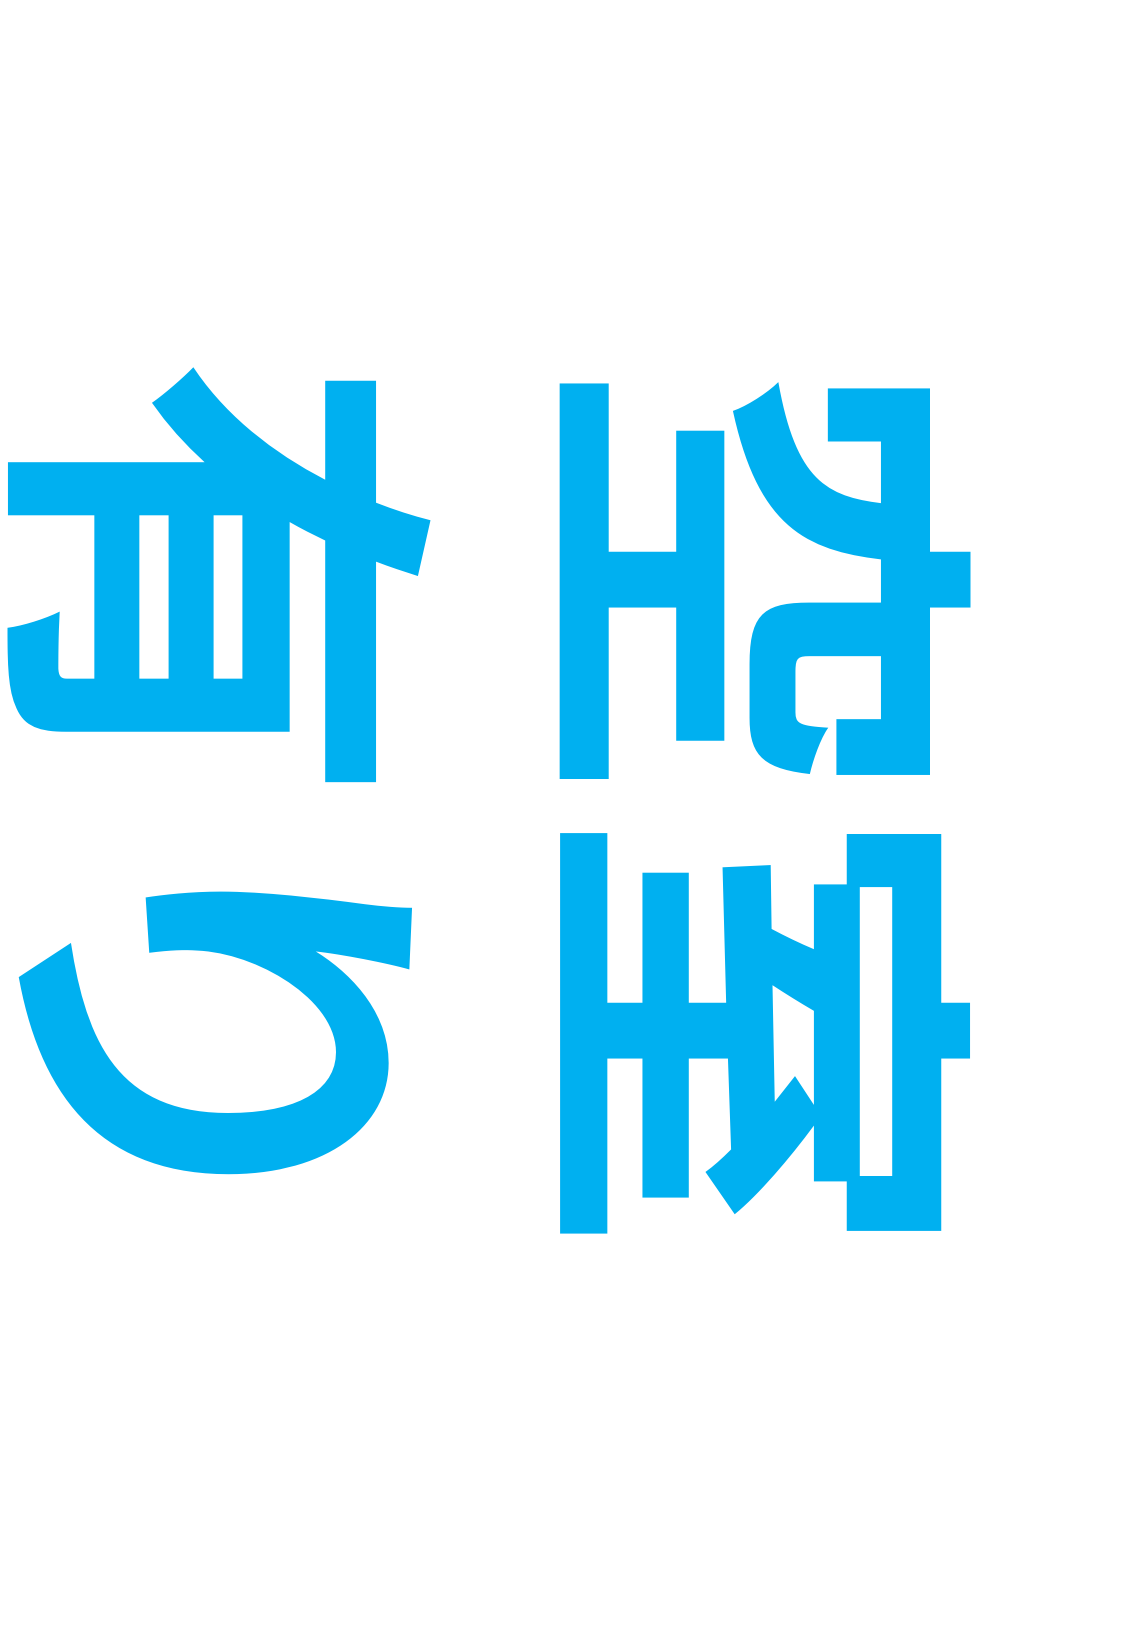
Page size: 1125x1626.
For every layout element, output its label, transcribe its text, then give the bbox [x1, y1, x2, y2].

text_box 空室 有り [0, 344, 1072, 1271]
